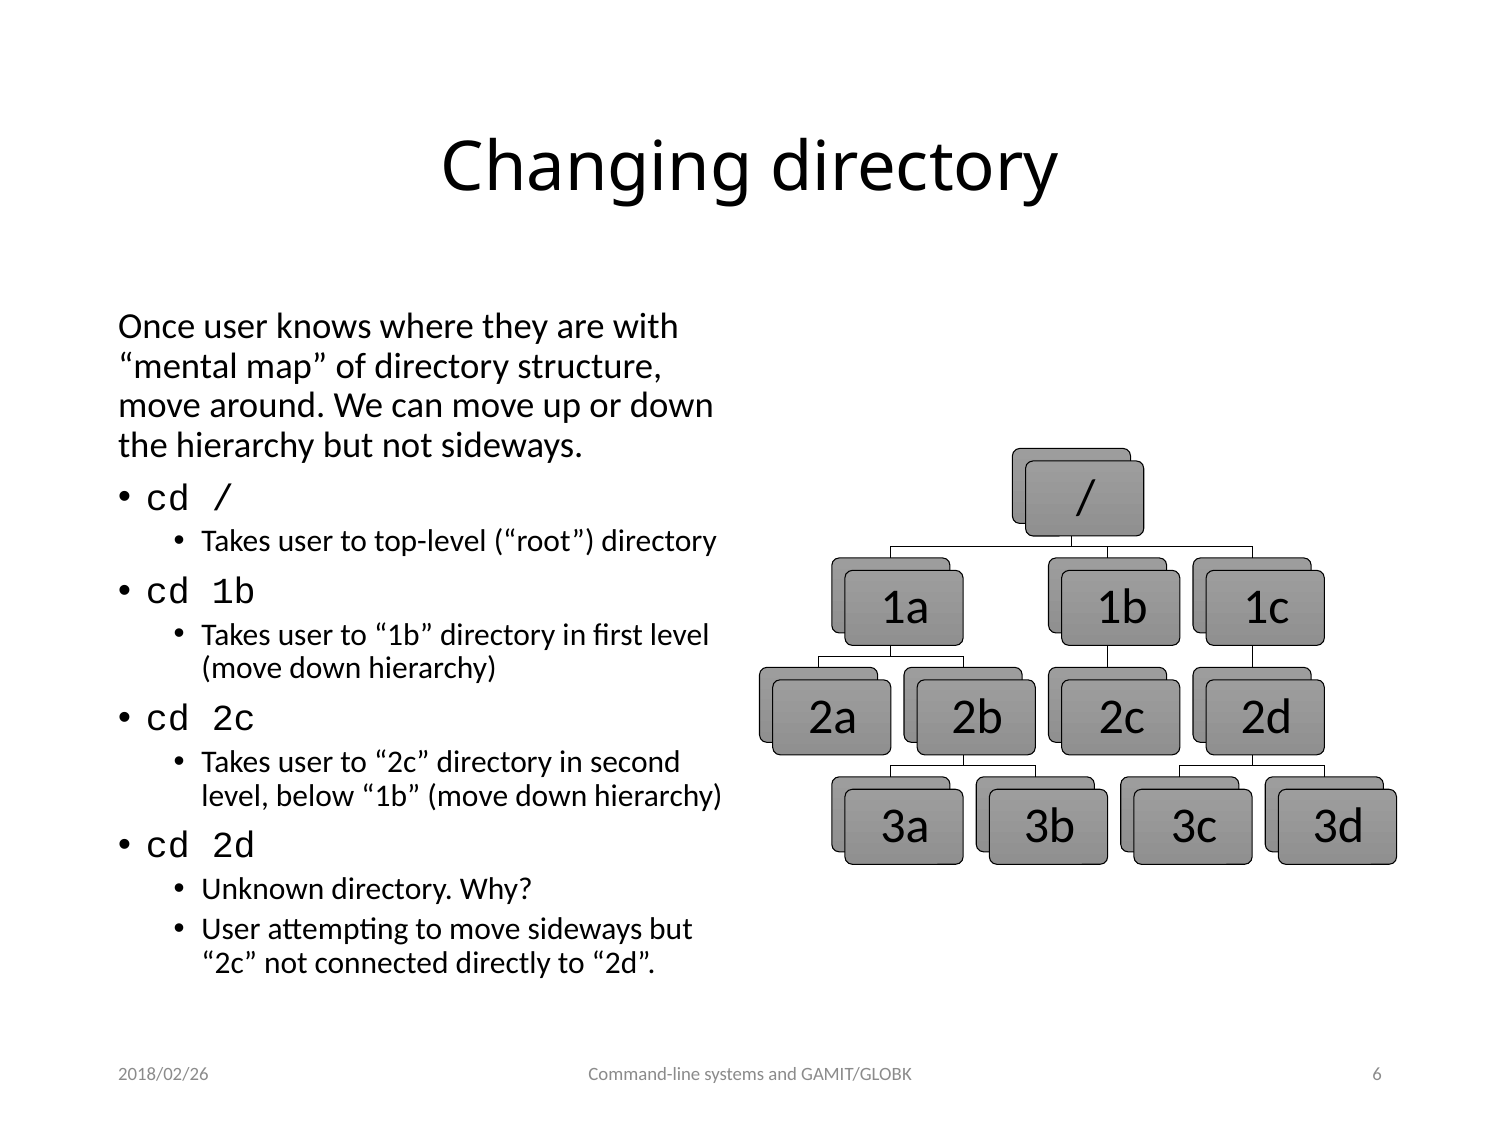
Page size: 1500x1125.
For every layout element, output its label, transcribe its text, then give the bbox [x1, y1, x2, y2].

title Changing directory [103, 59, 1397, 278]
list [759, 299, 1397, 1014]
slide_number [103, 1042, 441, 1103]
slide_number 5 [1059, 1042, 1397, 1103]
footer Command-line systems and GAMIT/GLOBK [496, 1042, 1004, 1103]
list Once user knows where they are with “mental map” of directory structure, move around. We can move up or down the hierarchy but not sideways. cd / Takes user to top-level (“root”) directory cd 1b Takes user to “1b” directory in first level (move down hierarchy) cd 2c Takes user to “2c” directory in second level, below “1b” (move down hierarchy) cd 2d Unknown directory. Why? User attempting to move sideways but “2c” not connected directly to “2d”. [103, 299, 741, 1014]
